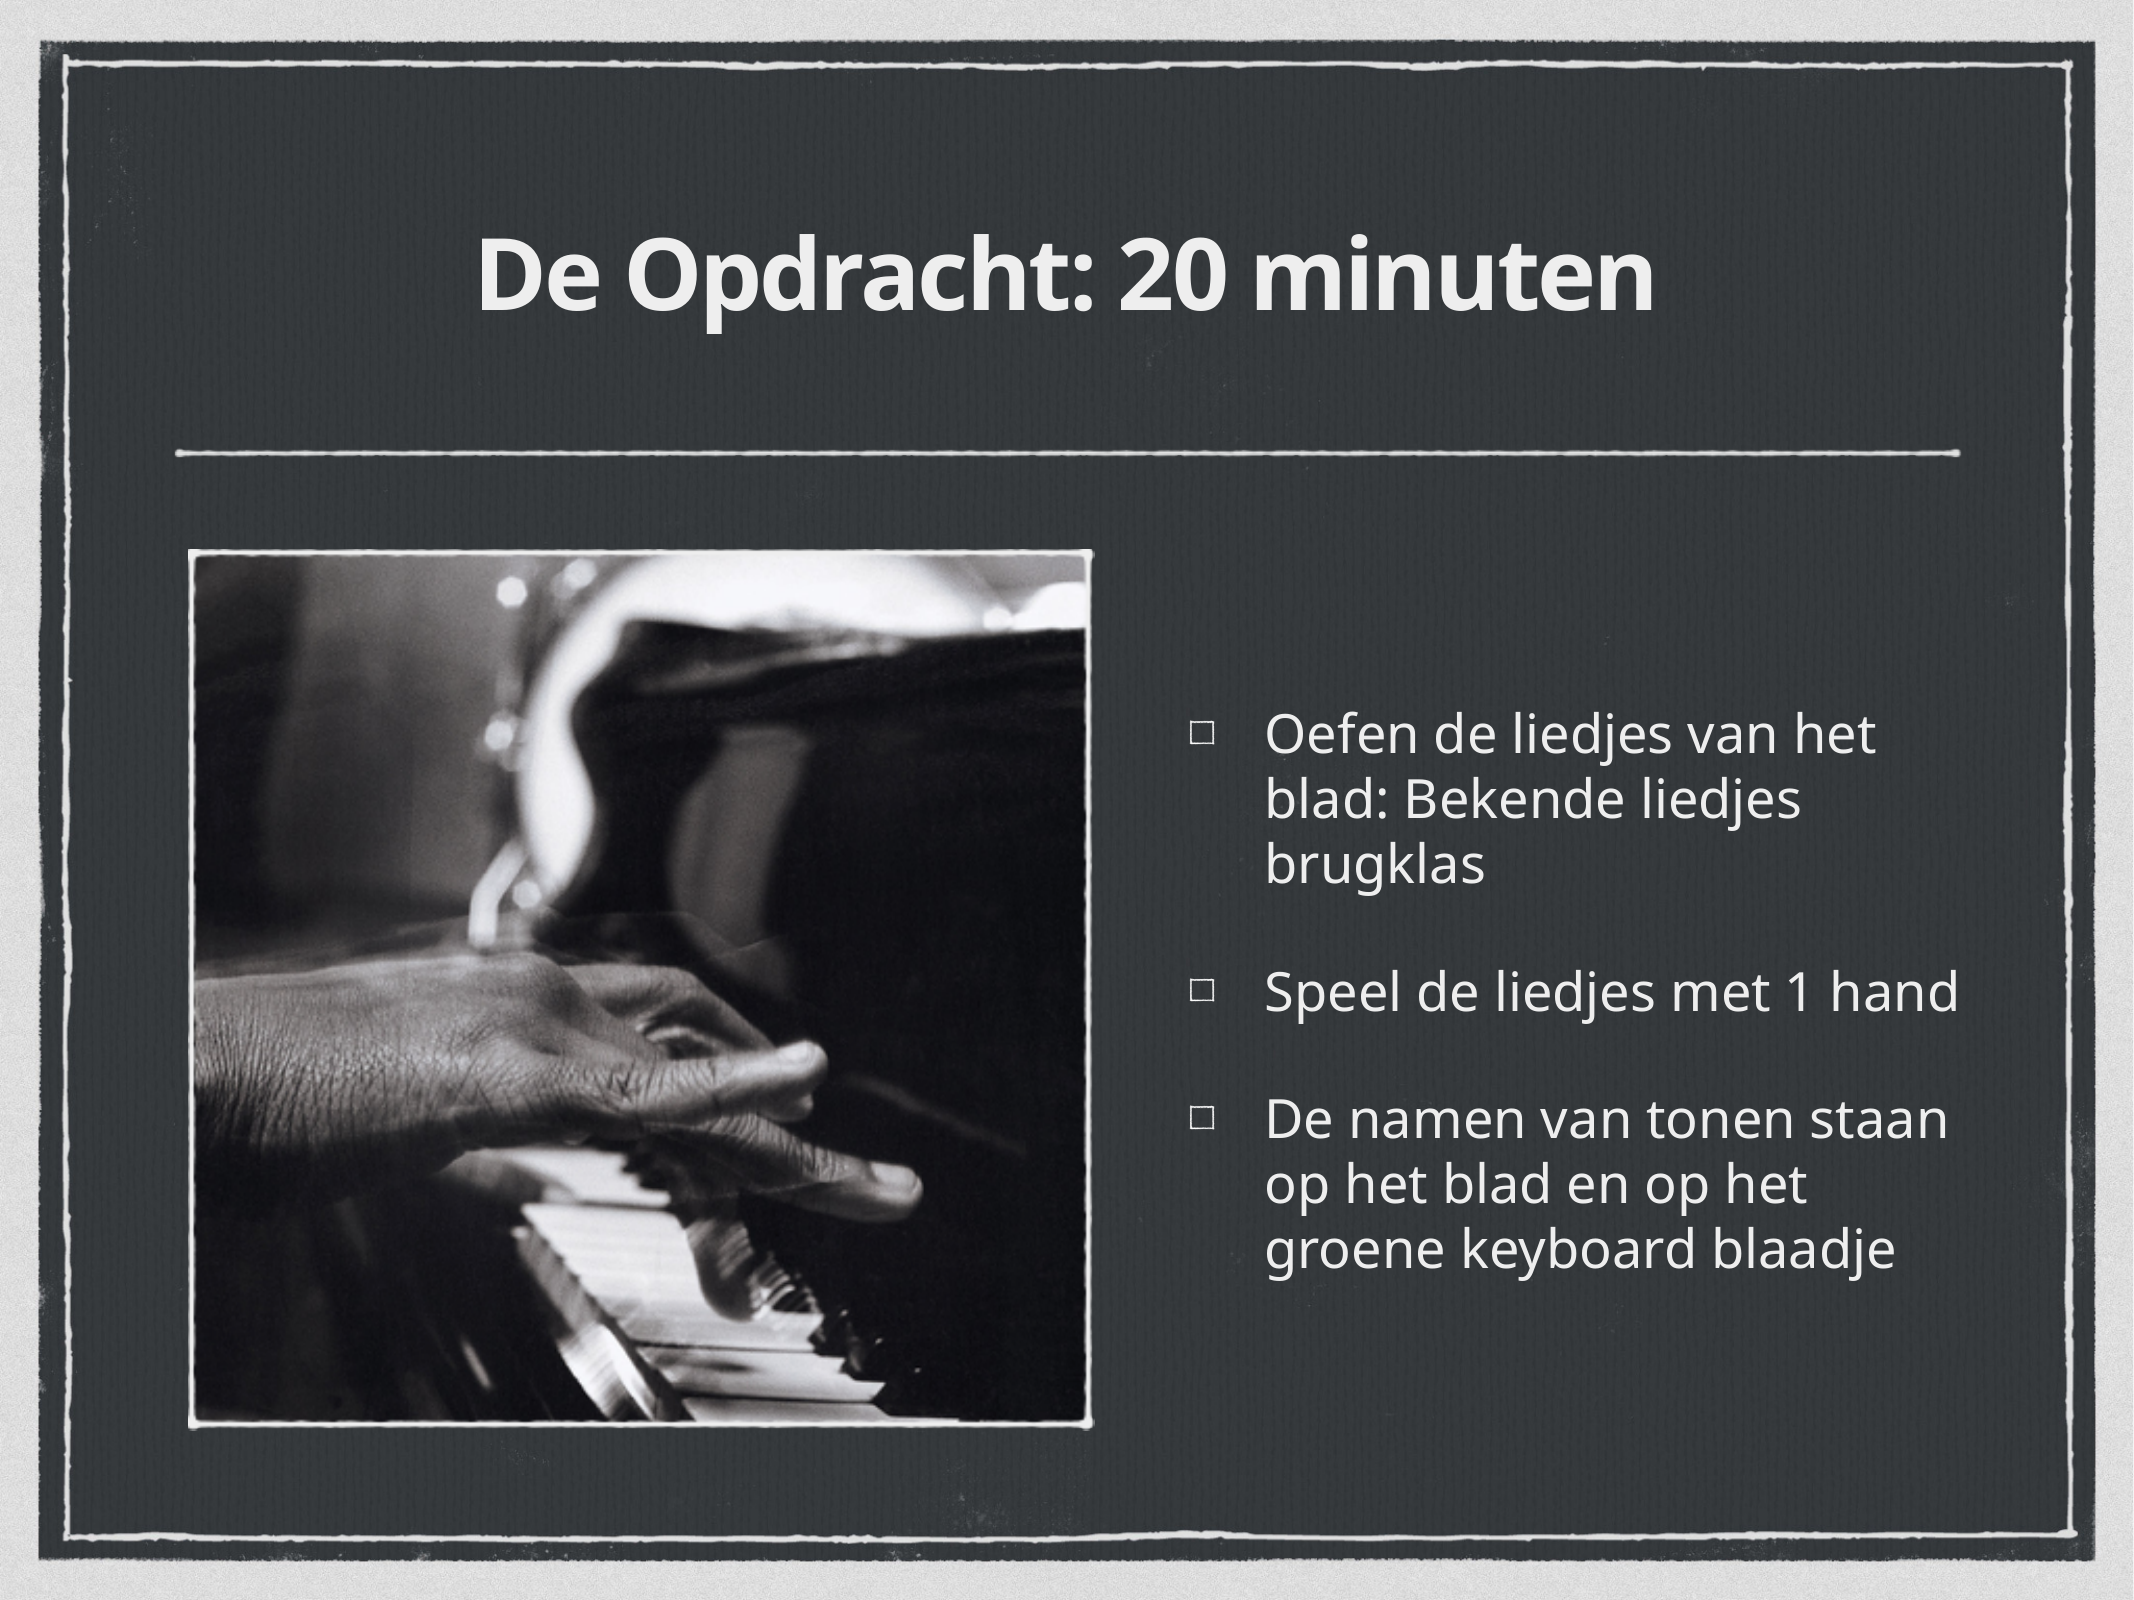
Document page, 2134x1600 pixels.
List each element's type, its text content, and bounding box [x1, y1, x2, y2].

title De Opdracht: 20 minuten [207, 114, 1926, 428]
list Oefen de liedjes van het blad: Bekende liedjes brugklas Speel de liedjes met 1 hand De namen van tonen staan op het blad en op het groene keyboard blaadje [1180, 547, 1974, 1432]
picture [0, 0, 2134, 1600]
